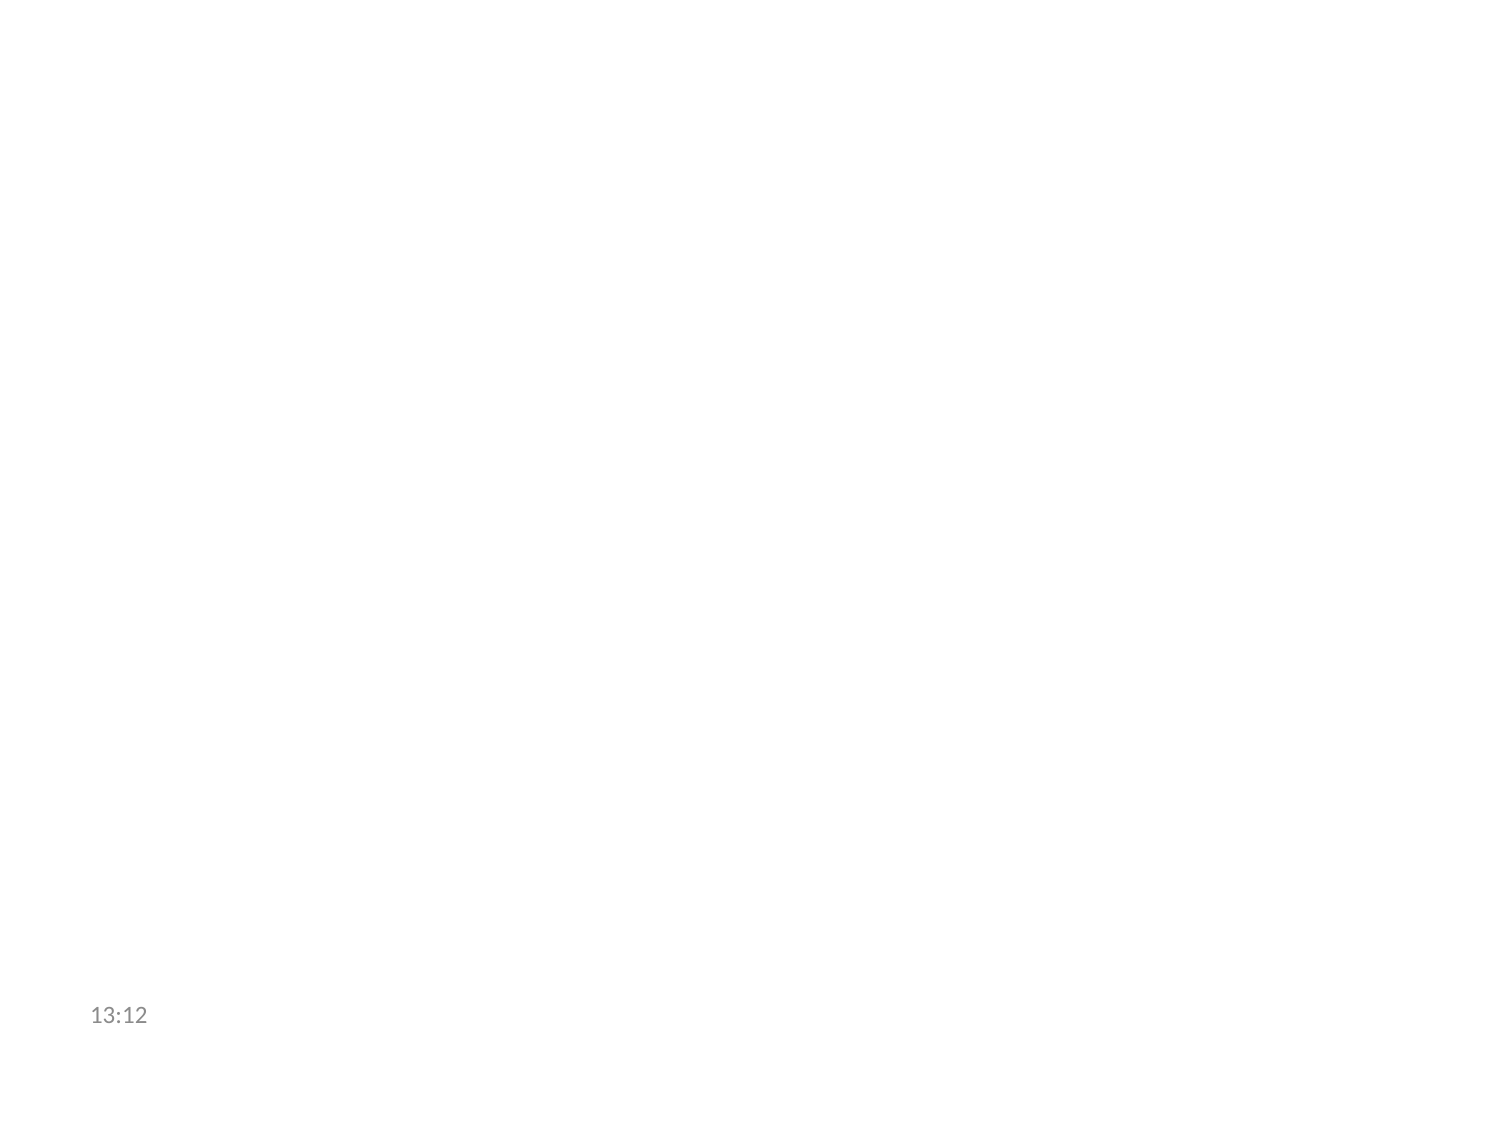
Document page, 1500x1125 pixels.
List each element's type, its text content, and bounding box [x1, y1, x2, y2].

text_box 15:35 [75, 983, 425, 1044]
